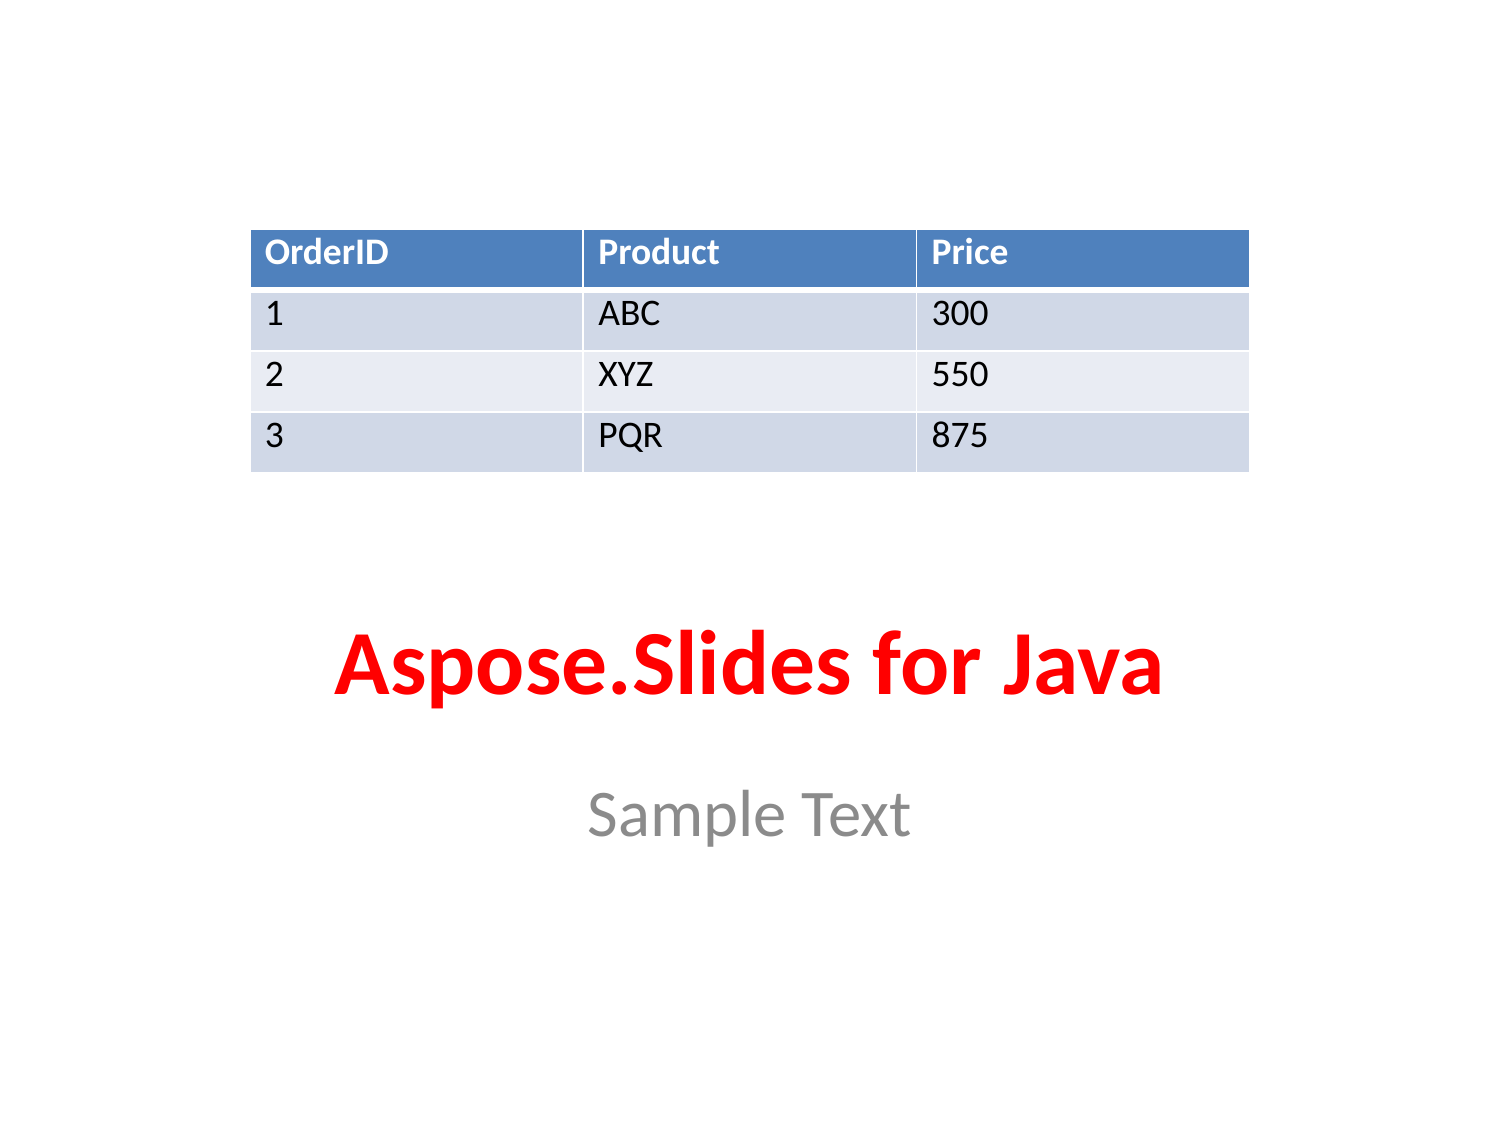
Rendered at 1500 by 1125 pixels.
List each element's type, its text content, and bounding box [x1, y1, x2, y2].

table_cell 875 [917, 413, 1249, 472]
table_cell 300 [917, 293, 1249, 350]
table_header OrderID [251, 230, 582, 287]
table_cell ABC [584, 293, 916, 350]
subtitle Sample Text [225, 762, 1275, 1050]
table_cell 550 [917, 352, 1249, 411]
title Aspose.Slides for Java [112, 537, 1388, 779]
table_header Product [584, 230, 916, 287]
table_cell 1 [251, 293, 582, 350]
table_cell PQR [584, 413, 916, 472]
table_cell 2 [251, 352, 582, 411]
table_cell XYZ [584, 352, 916, 411]
table_cell 3 [251, 413, 582, 472]
table_header Price [917, 230, 1249, 287]
